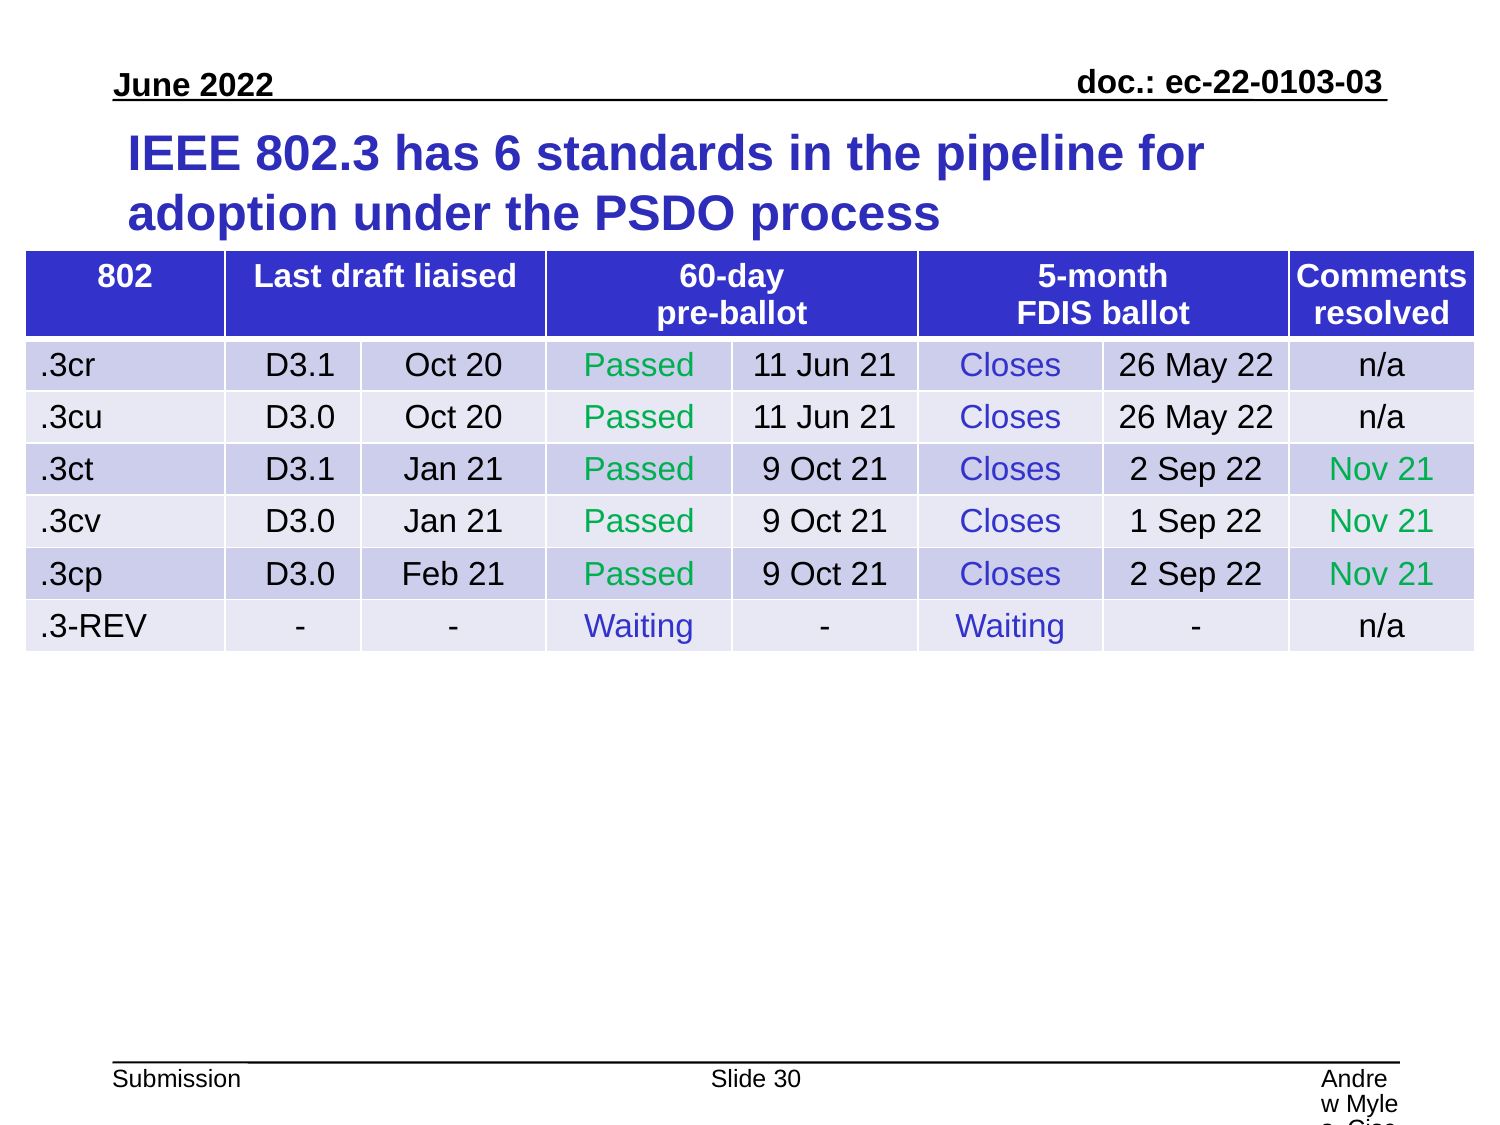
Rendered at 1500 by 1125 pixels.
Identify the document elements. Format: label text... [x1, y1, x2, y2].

table_cell - [733, 600, 917, 651]
table_cell .3ct [26, 444, 224, 494]
table_cell 26 May 22 [1104, 392, 1288, 442]
table_cell 26 May 22 [1104, 342, 1288, 390]
table_cell Passed [547, 342, 731, 390]
table_cell .3cr [26, 342, 224, 390]
table_cell Jan 21 [362, 496, 545, 547]
table_cell D3.0 [226, 496, 360, 547]
table_cell - [1104, 600, 1288, 651]
table_cell n/a [1290, 342, 1474, 390]
table_cell Closes [919, 444, 1102, 494]
table_cell Passed [547, 496, 731, 547]
table_cell - [362, 600, 545, 651]
table_cell Closes [919, 392, 1102, 442]
table_cell Closes [919, 496, 1102, 547]
table_header 60-day pre-ballot [547, 251, 917, 336]
table_cell n/a [1290, 600, 1474, 651]
table_cell 9 Oct 21 [733, 444, 917, 494]
table_cell D3.1 [226, 342, 360, 390]
table_header Comments resolved [1290, 251, 1474, 336]
table_cell .3-REV [26, 600, 224, 651]
table_cell Nov 21 [1290, 496, 1474, 547]
table_cell 9 Oct 21 [733, 548, 917, 599]
table_cell - [226, 600, 360, 651]
table_cell Oct 20 [362, 392, 545, 442]
table_cell D3.1 [226, 444, 360, 494]
table_cell D3.0 [226, 548, 360, 599]
table_cell D3.0 [226, 392, 360, 442]
table_cell Passed [547, 444, 731, 494]
table_cell Oct 20 [362, 342, 545, 390]
table_cell n/a [1290, 392, 1474, 442]
table_header 802 [26, 251, 224, 336]
table_cell .3cu [26, 392, 224, 442]
table_cell Closes [919, 548, 1102, 599]
table_cell Closes [919, 342, 1102, 390]
title IEEE 802.3 has 6 standards in the pipeline for adoption under the PSDO process [112, 112, 1388, 249]
footer Andrew Myles, Cisco [1320, 1061, 1402, 1093]
table_header Last draft liaised [226, 251, 545, 336]
table_cell .3cv [26, 496, 224, 547]
table_cell Waiting [547, 600, 731, 651]
table_cell Passed [547, 548, 731, 599]
table_cell Nov 21 [1290, 444, 1474, 494]
table_cell Feb 21 [362, 548, 545, 599]
table_cell Passed [547, 392, 731, 442]
table_header 5-month FDIS ballot [919, 251, 1288, 336]
table_cell 1 Sep 22 [1104, 496, 1288, 547]
table_cell 2 Sep 22 [1104, 548, 1288, 599]
table_cell .3cp [26, 548, 224, 599]
table_cell 9 Oct 21 [733, 496, 917, 547]
table_cell 2 Sep 22 [1104, 444, 1288, 494]
table_cell Jan 21 [362, 444, 545, 494]
table_cell Waiting [919, 600, 1102, 651]
table_cell 11 Jun 21 [733, 342, 917, 390]
table_cell Nov 21 [1290, 548, 1474, 599]
slide_number Slide 30 [709, 1061, 803, 1093]
table_cell 11 Jun 21 [733, 392, 917, 442]
